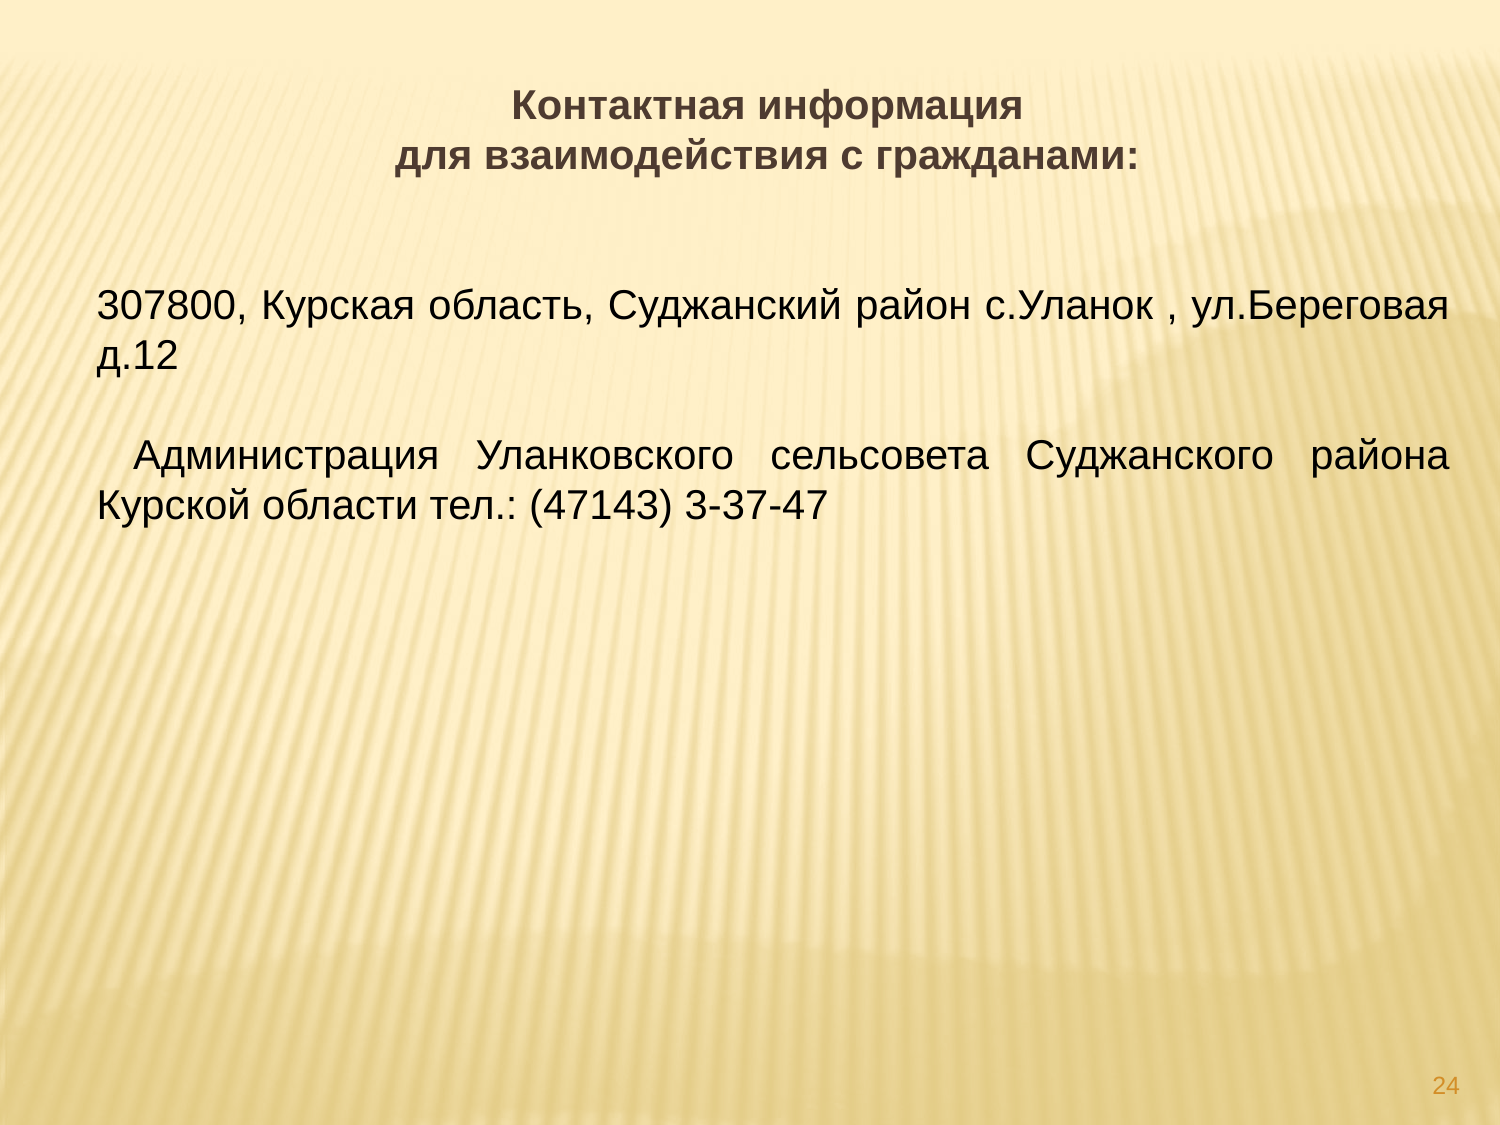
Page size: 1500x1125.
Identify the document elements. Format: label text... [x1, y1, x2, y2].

text_box Контактная информация для взаимодействия с гражданами: 307800, Курская область, Суджанский район с.Уланок , ул.Береговая д.12 Администрация Уланковского сельсовета Суджанского района Курской области тел.: (47143) 3-37-47 [81, 70, 1465, 586]
slide_number 24 [1350, 1062, 1475, 1103]
